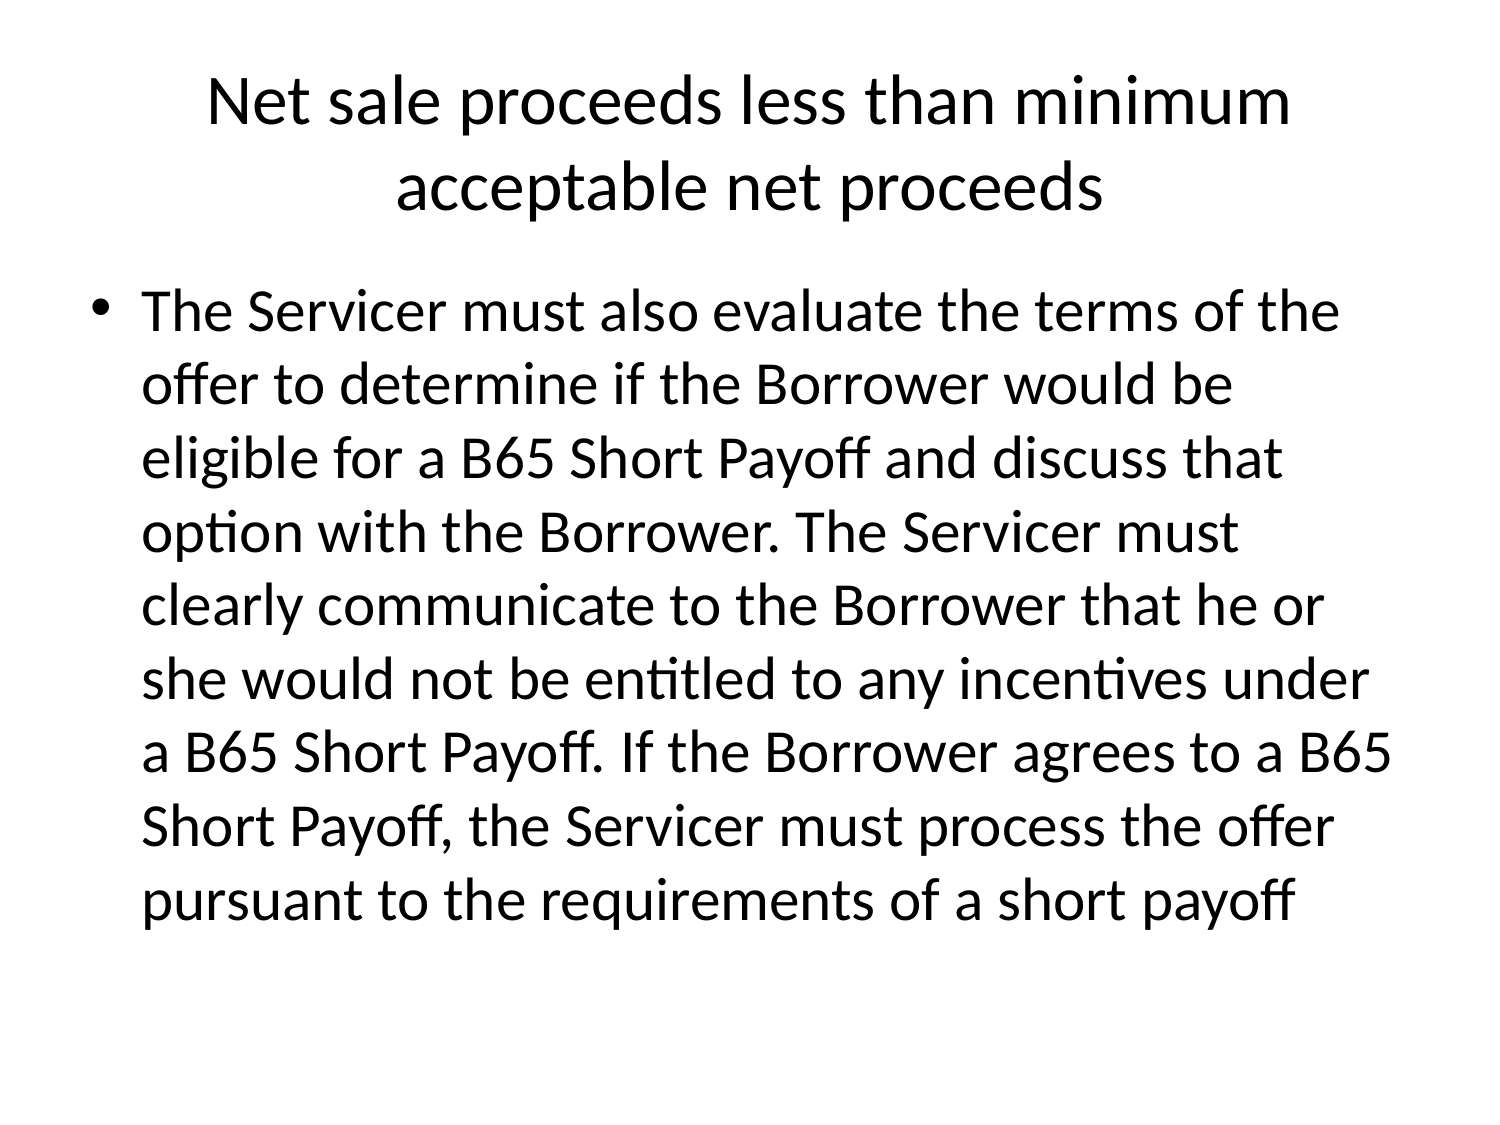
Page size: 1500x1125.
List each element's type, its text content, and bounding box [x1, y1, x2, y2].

list The Servicer must also evaluate the terms of the offer to determine if the Borrower would be eligible for a B65 Short Payoff and discuss that option with the Borrower. The Servicer must clearly communicate to the Borrower that he or she would not be entitled to any incentives under a B65 Short Payoff. If the Borrower agrees to a B65 Short Payoff, the Servicer must process the offer pursuant to the requirements of a short payoff [75, 262, 1425, 1005]
title Net sale proceeds less than minimum acceptable net proceeds [75, 45, 1425, 233]
